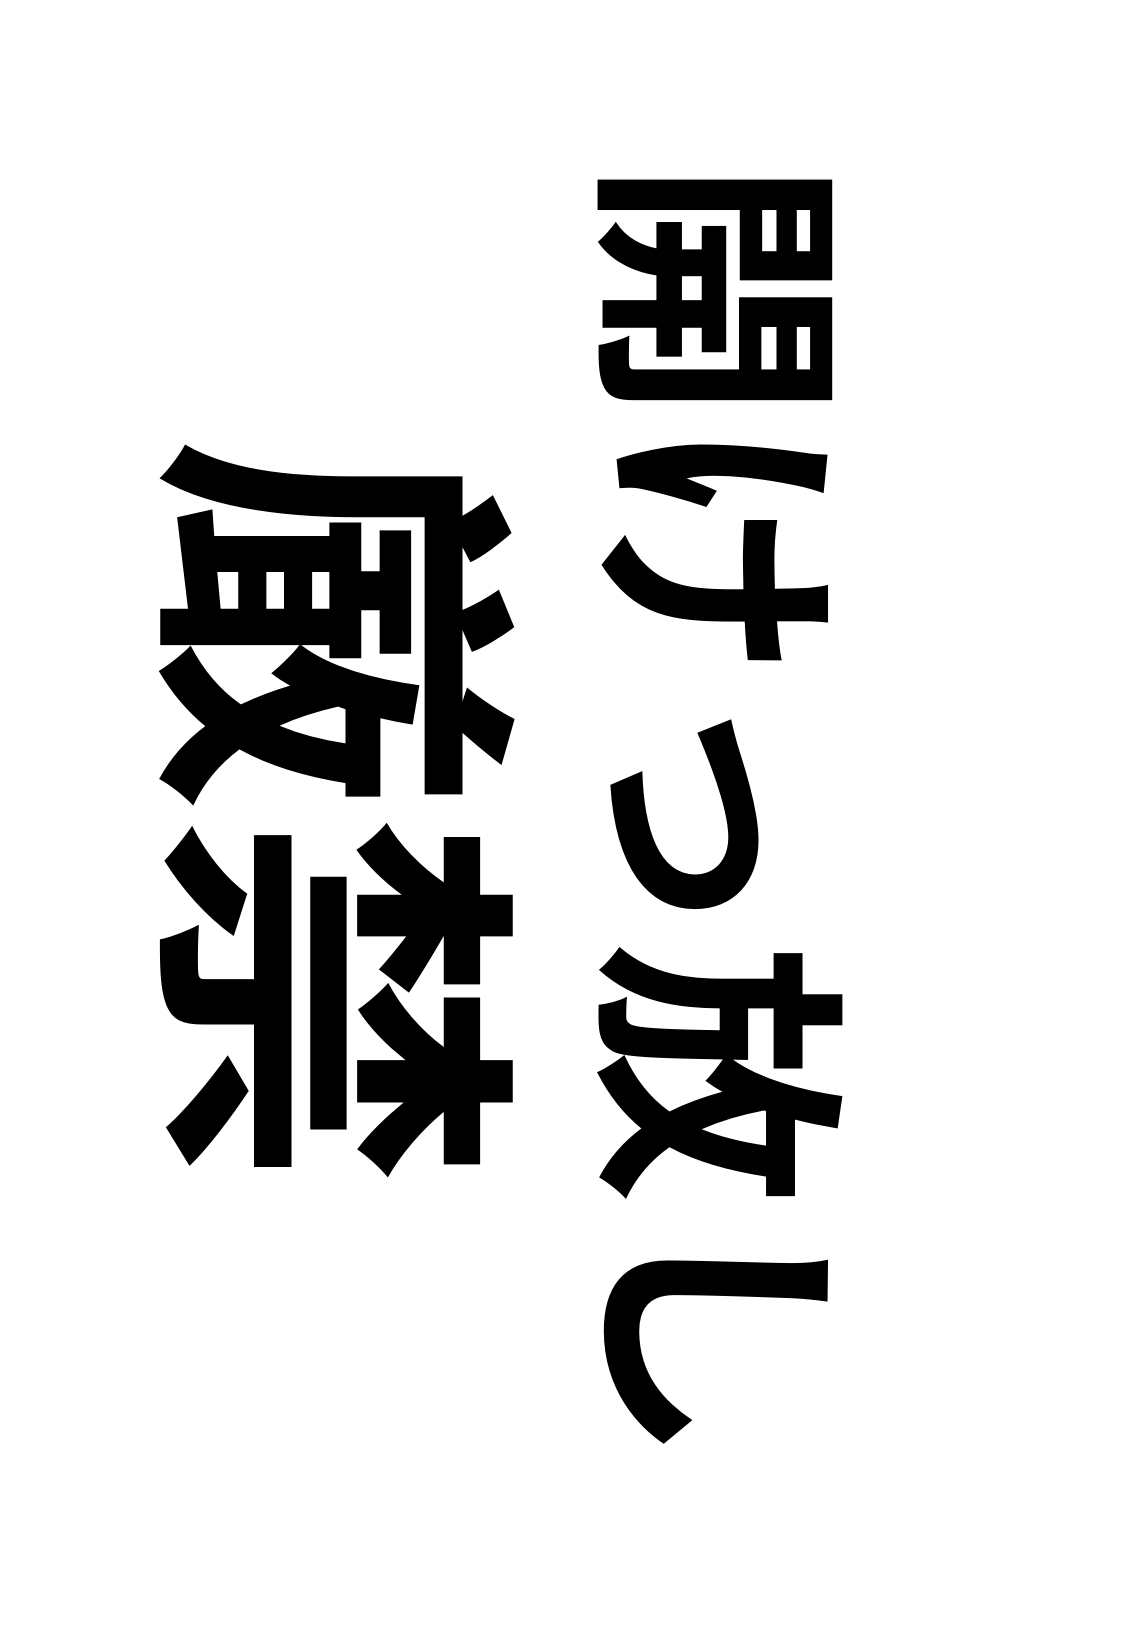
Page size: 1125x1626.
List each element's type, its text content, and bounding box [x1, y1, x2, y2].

text_box 開けっ放し 厳禁 [112, 0, 913, 1625]
